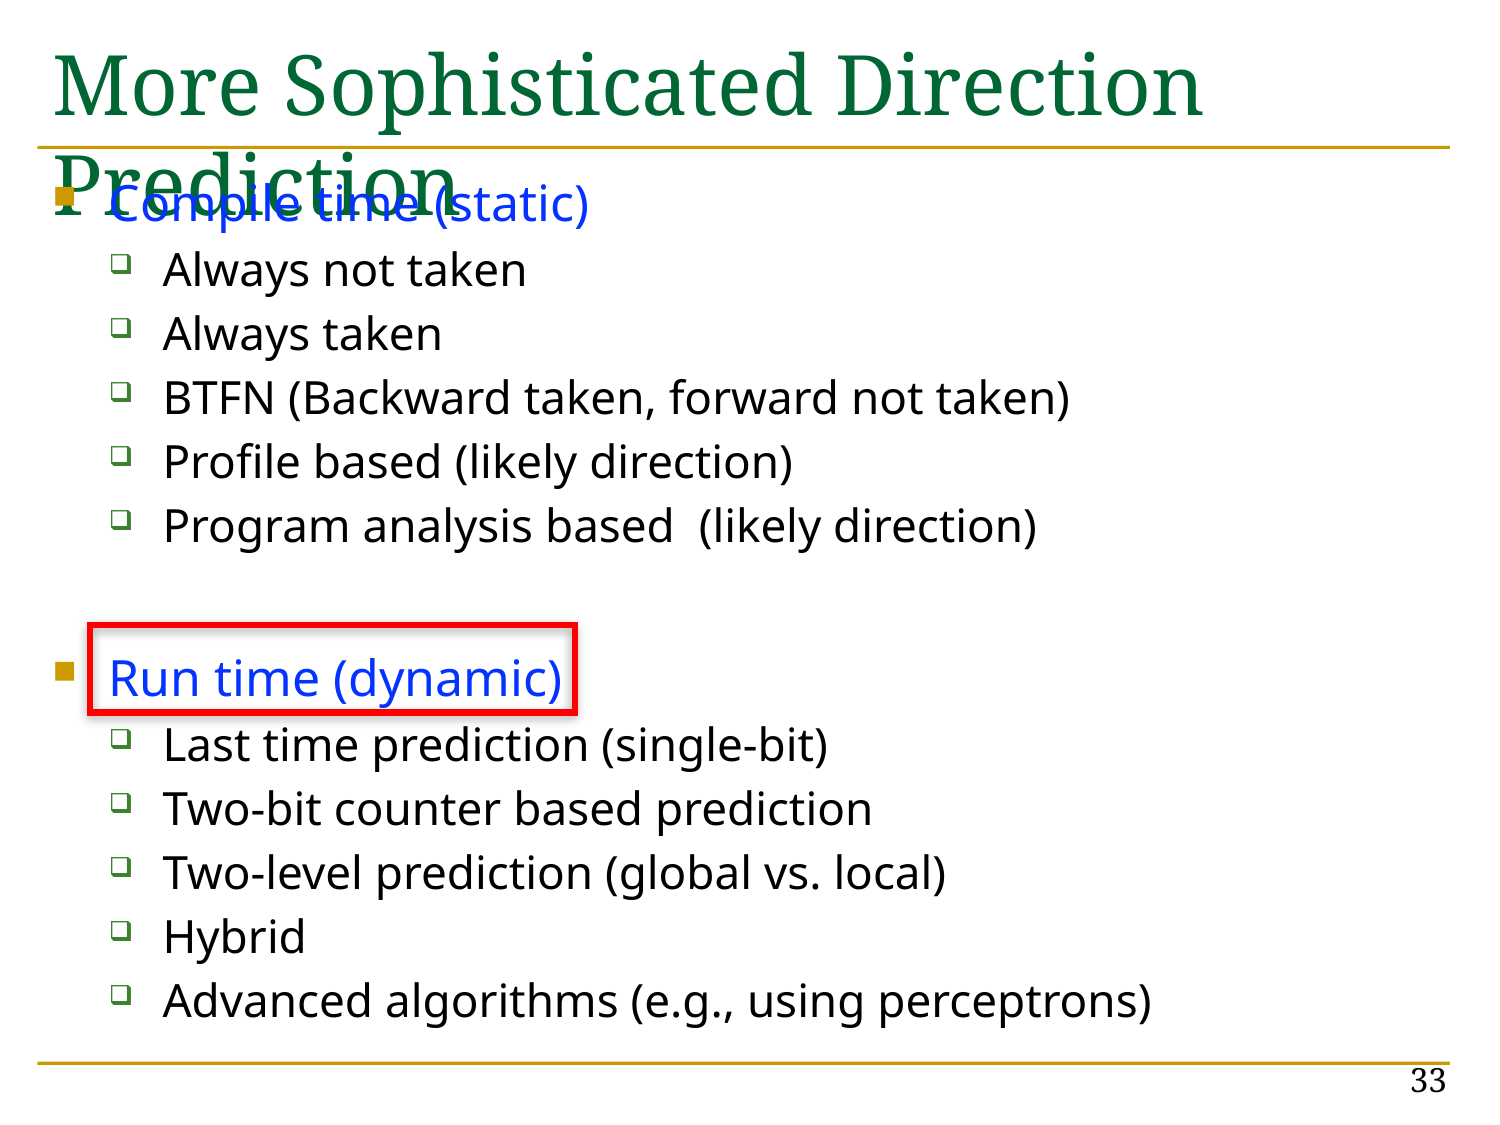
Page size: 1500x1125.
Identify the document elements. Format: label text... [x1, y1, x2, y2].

list Compile time (static) Always not taken Always taken BTFN (Backward taken, forward not taken) Profile based (likely direction) Program analysis based (likely direction) Run time (dynamic) Last time prediction (single-bit) Two-bit counter based prediction Two-level prediction (global vs. local) Hybrid Advanced algorithms (e.g., using perceptrons) [37, 163, 1450, 1016]
slide_number 33 [1111, 1036, 1462, 1112]
title Predicated Execution (II) [85, 626, 579, 721]
text_box [90, 624, 575, 713]
title More Sophisticated Direction Prediction [37, 24, 1450, 163]
